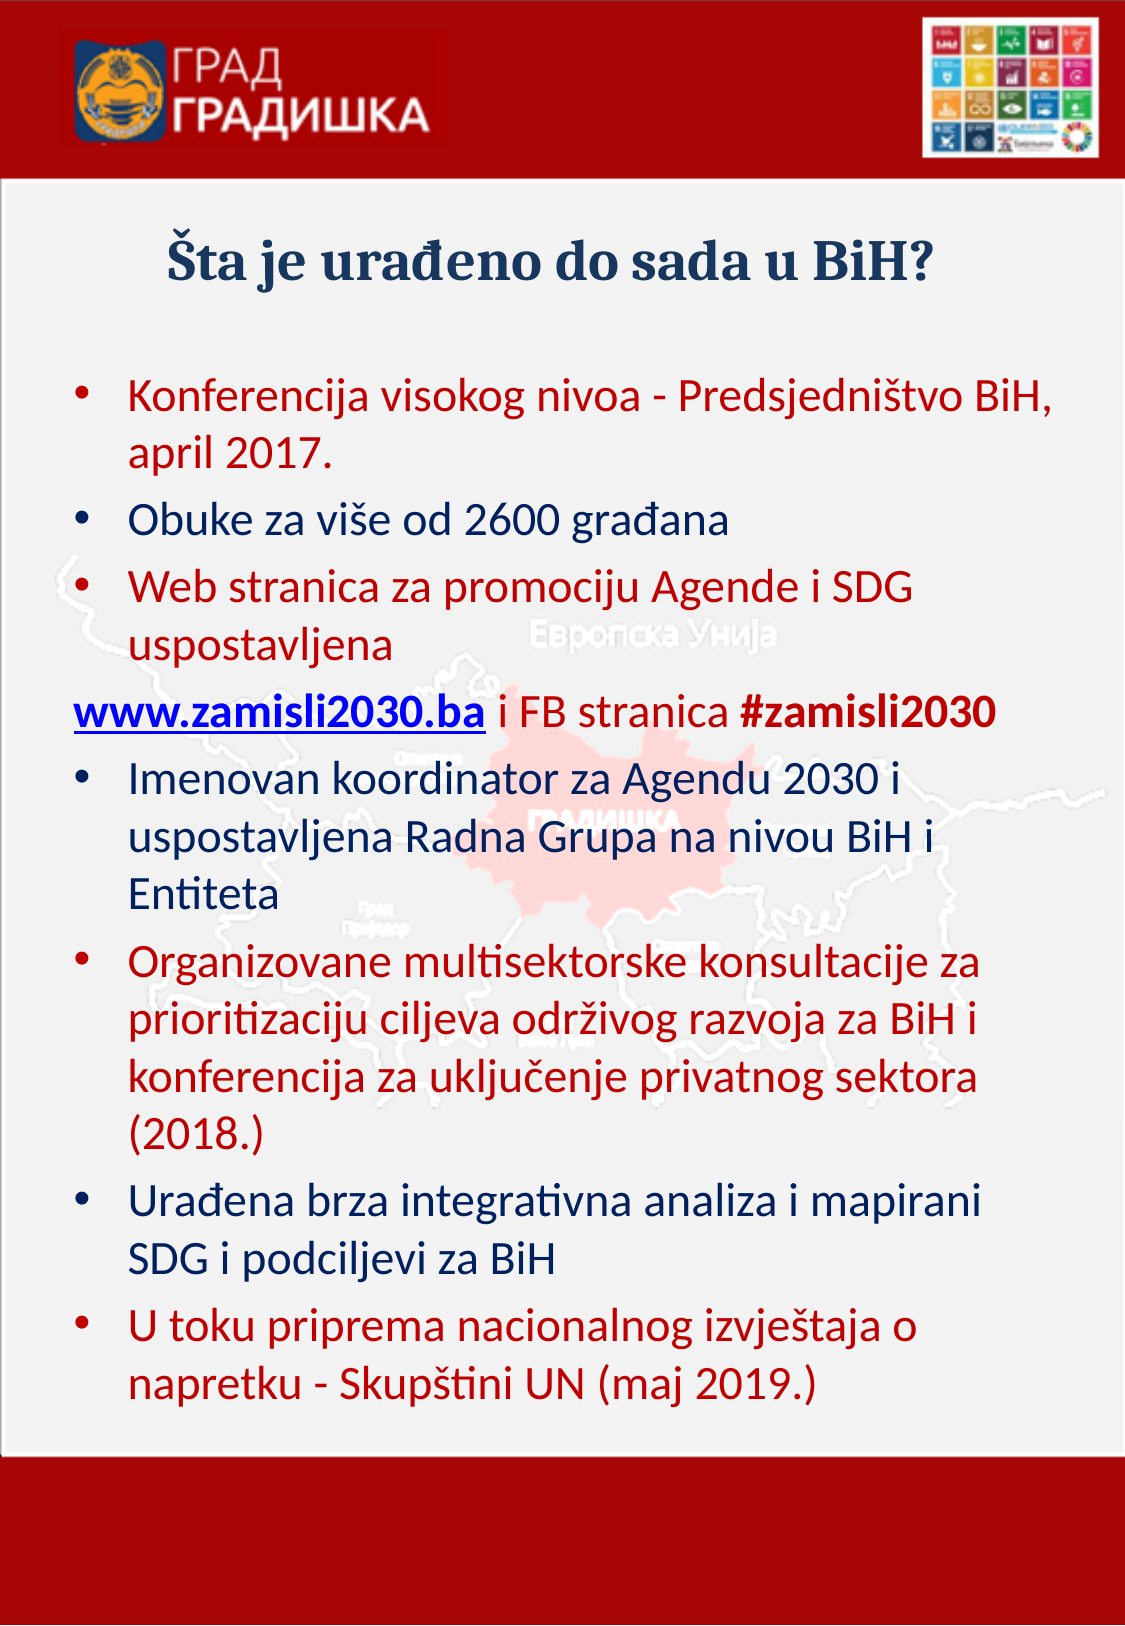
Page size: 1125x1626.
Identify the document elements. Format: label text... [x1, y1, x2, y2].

picture [0, 0, 1125, 1625]
text_box Šta je urađeno do sada u BiH? [153, 214, 952, 300]
list Konferencija visokog nivoa - Predsjedništvo BiH, april 2017. Obuke za više od 2600 građana Web stranica za promociju Agende i SDG uspostavljena www.zamisli2030.ba i FB stranica #zamisli2030 Imenovan koordinator za Agendu 2030 i uspostavljena Radna Grupa na nivou BiH i Entiteta Organizovane multisektorske konsultacije za prioritizaciju ciljeva održivog razvoja za BiH i konferencija za uključenje privatnog sektora (2018.) Urađena brza integrativna analiza i mapirani SDG i podciljevi za BiH U toku priprema nacionalnog izvještaja o napretku - Skupštini UN (maj 2019.) [58, 355, 1071, 1422]
